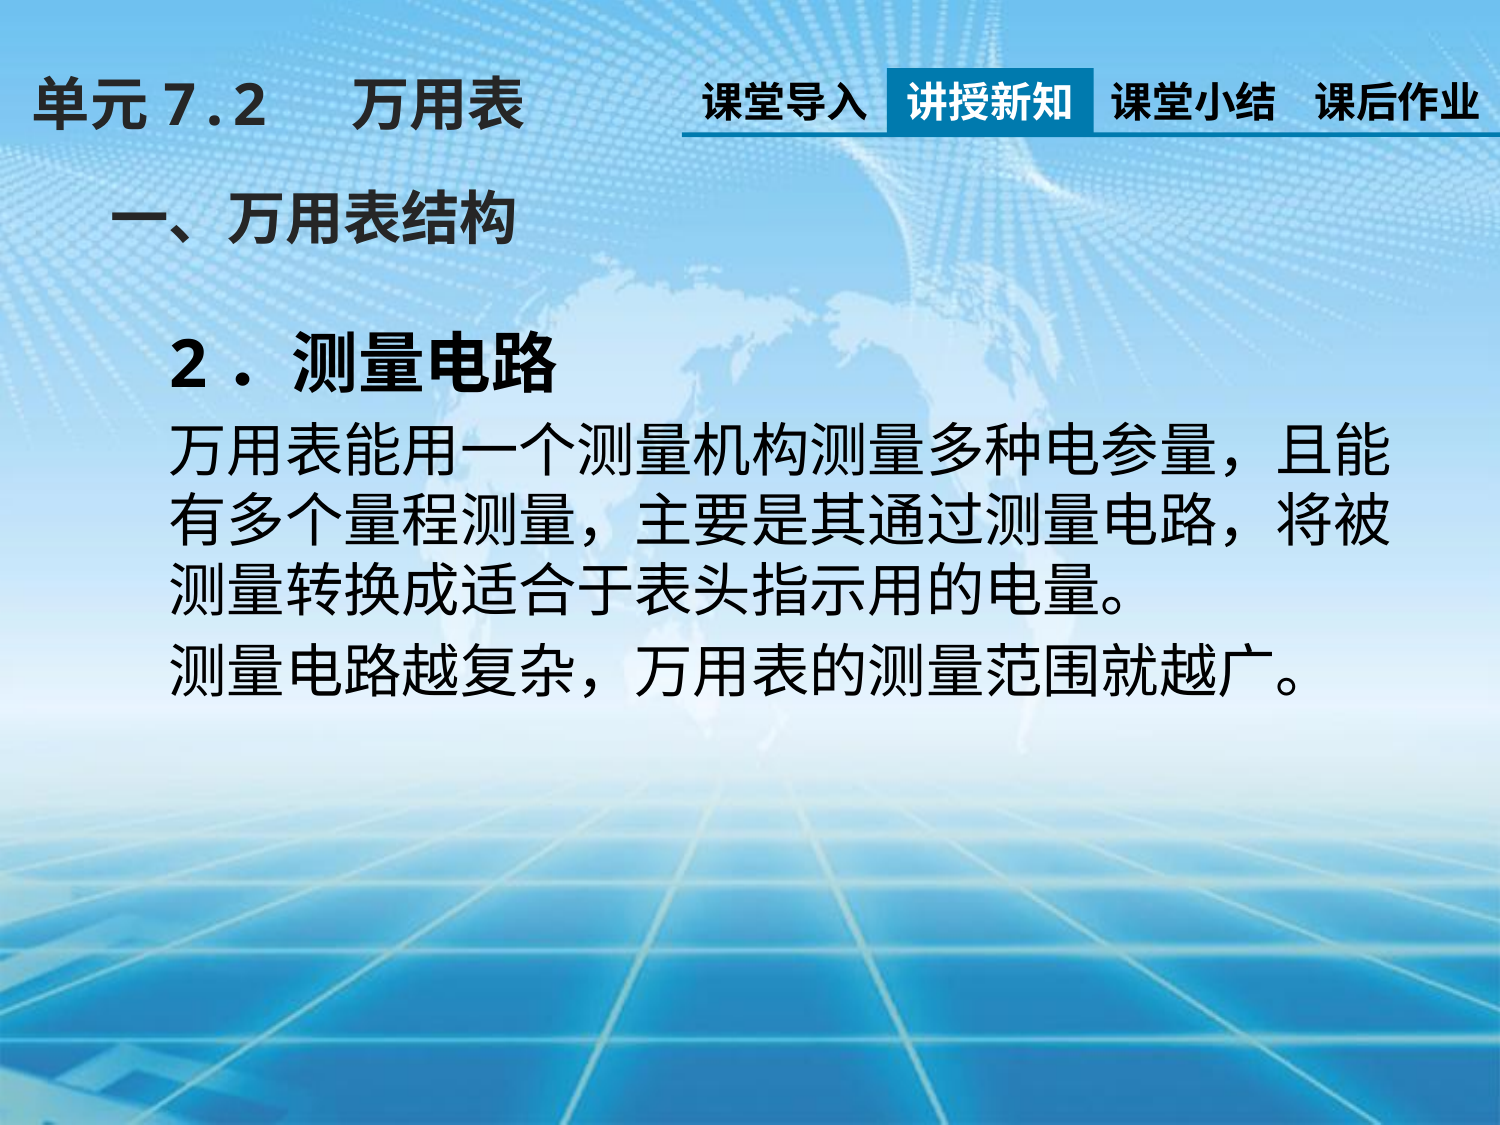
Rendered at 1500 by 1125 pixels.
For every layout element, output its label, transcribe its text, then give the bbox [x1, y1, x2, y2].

text_box 一、万用表结构 [95, 173, 1375, 259]
picture [0, 0, 1500, 1125]
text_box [16, 59, 1500, 146]
text_box 2．测量电路 万用表能用一个测量机构测量多种电参量，且能有多个量程测量，主要是其通过测量电路，将被测量转换成适合于表头指示用的电量。 测量电路越复杂，万用表的测量范围就越广。 [153, 313, 1443, 850]
